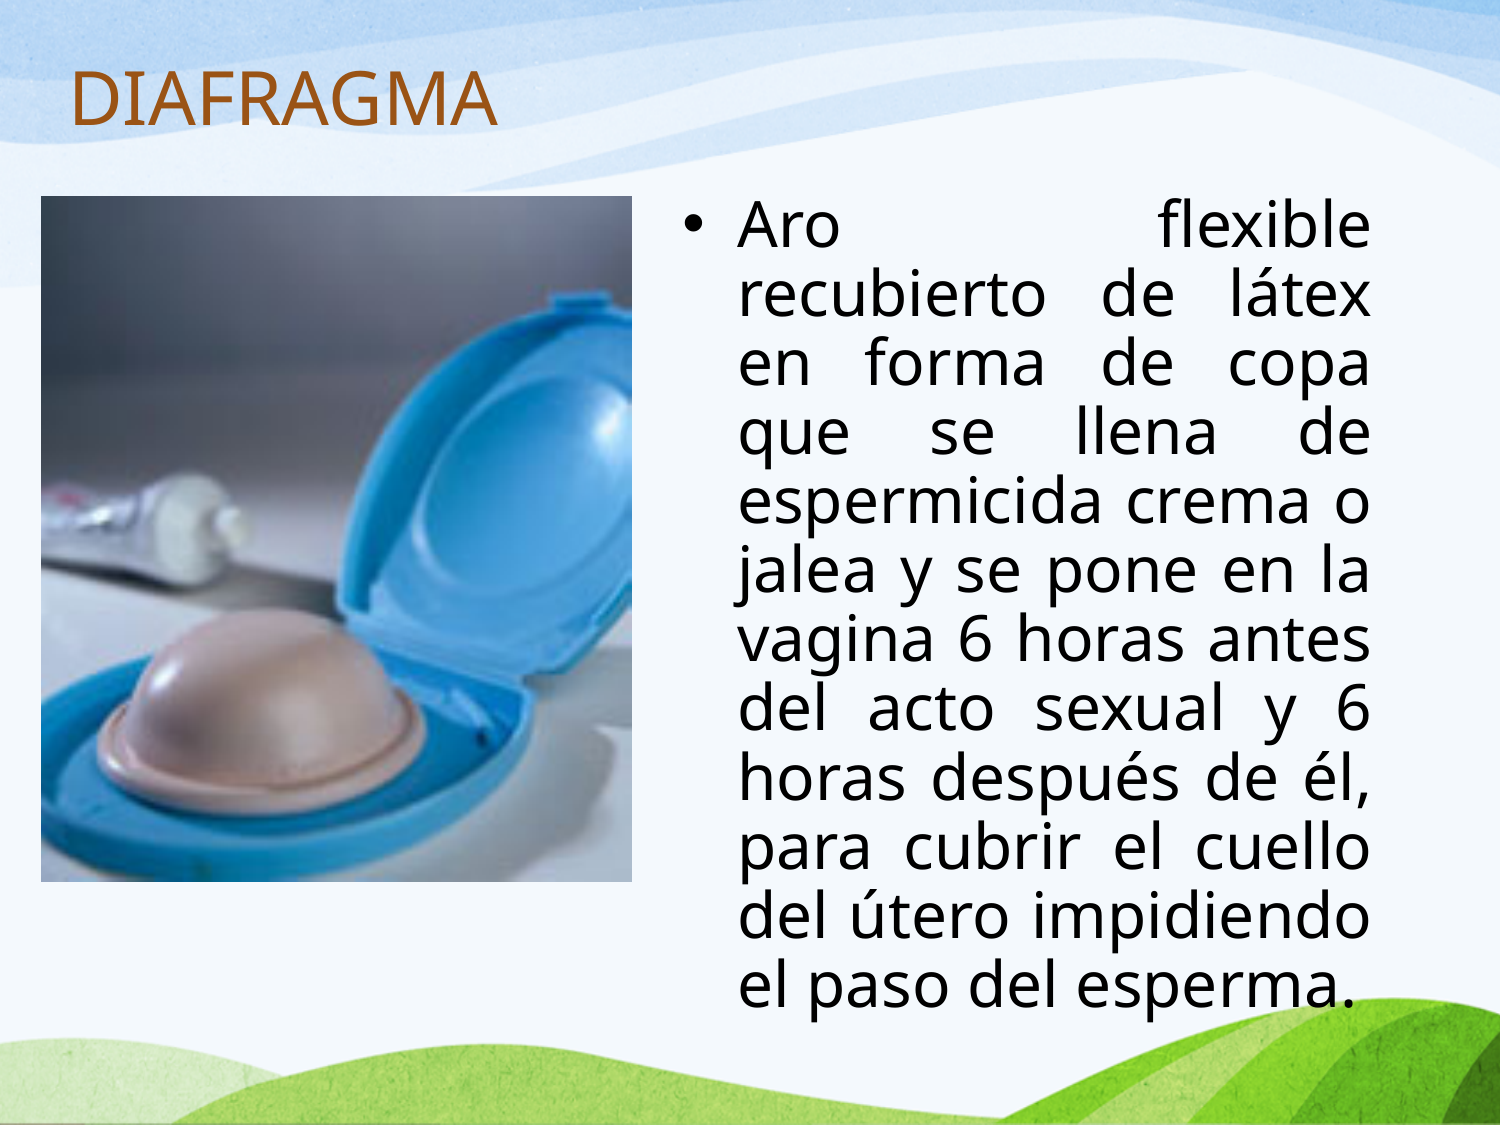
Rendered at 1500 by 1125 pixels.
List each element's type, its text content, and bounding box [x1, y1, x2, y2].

title DIAFRAGMA [53, 13, 813, 149]
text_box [41, 196, 632, 882]
picture [0, 0, 1500, 1125]
list Aro flexible recubierto de látex en forma de copa que se llena de espermicida crema o jalea y se pone en la vagina 6 horas antes del acto sexual y 6 horas después de él, para cubrir el cuello del útero impidiendo el paso del esperma. [667, 184, 1388, 1084]
